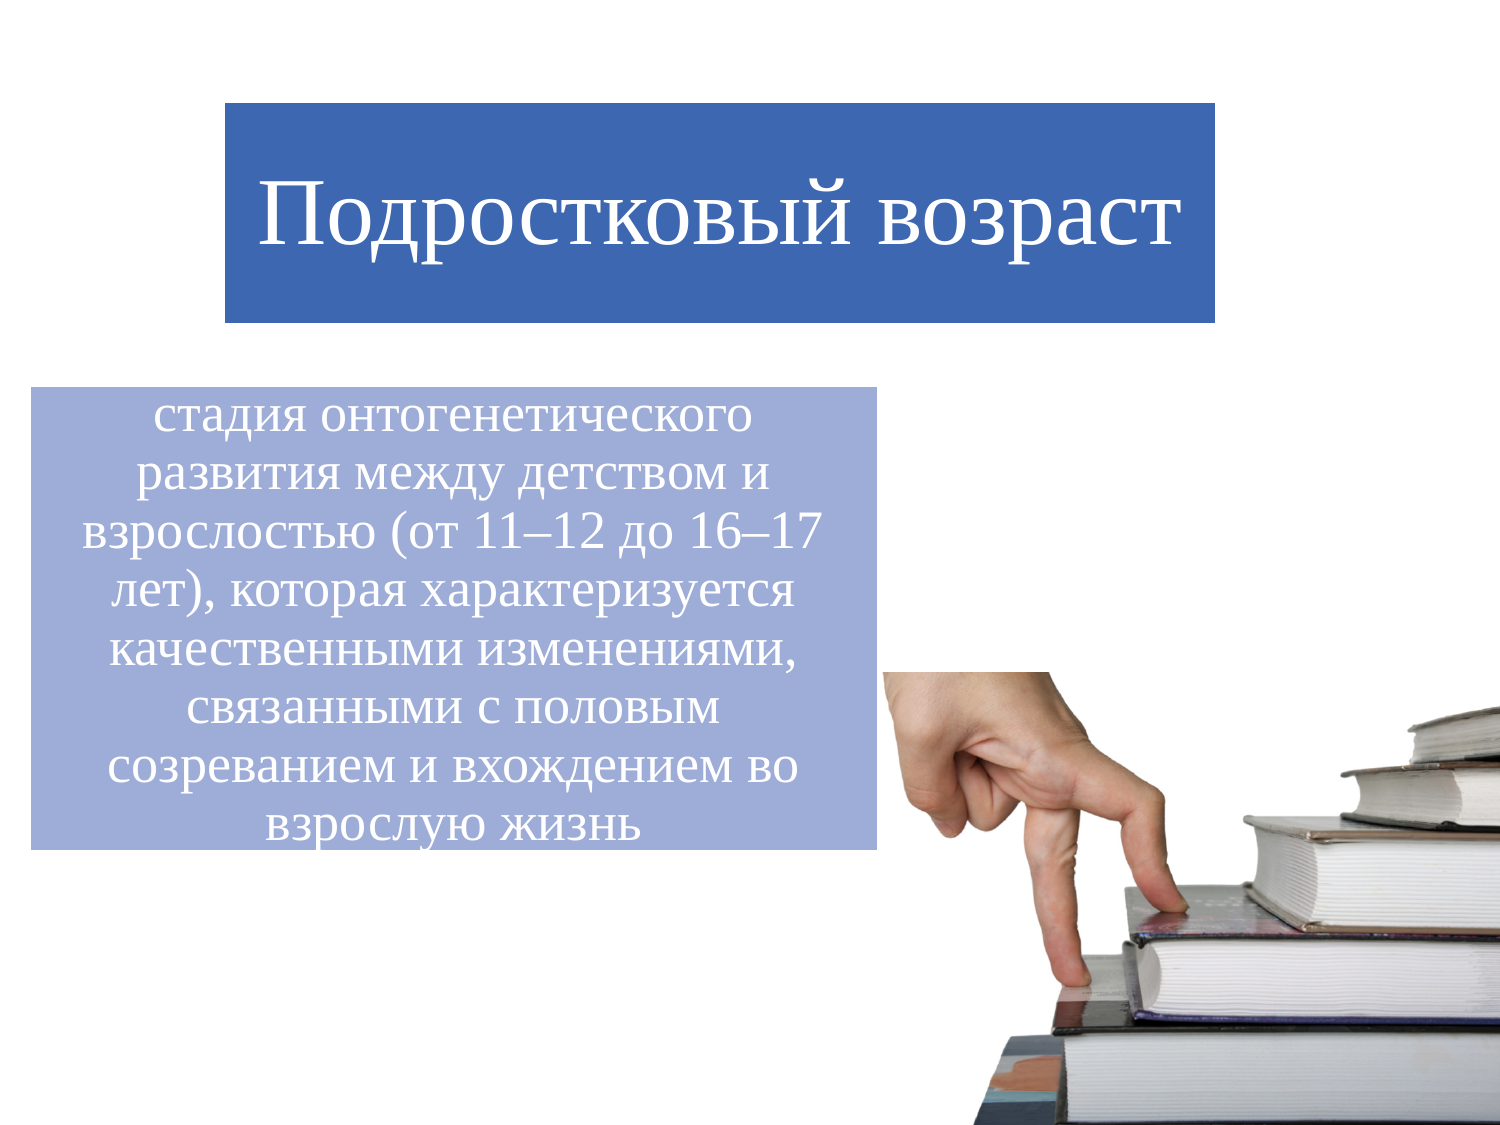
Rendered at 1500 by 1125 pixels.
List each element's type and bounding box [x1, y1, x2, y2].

list [29, 78, 1217, 1059]
picture [820, 672, 1500, 1125]
